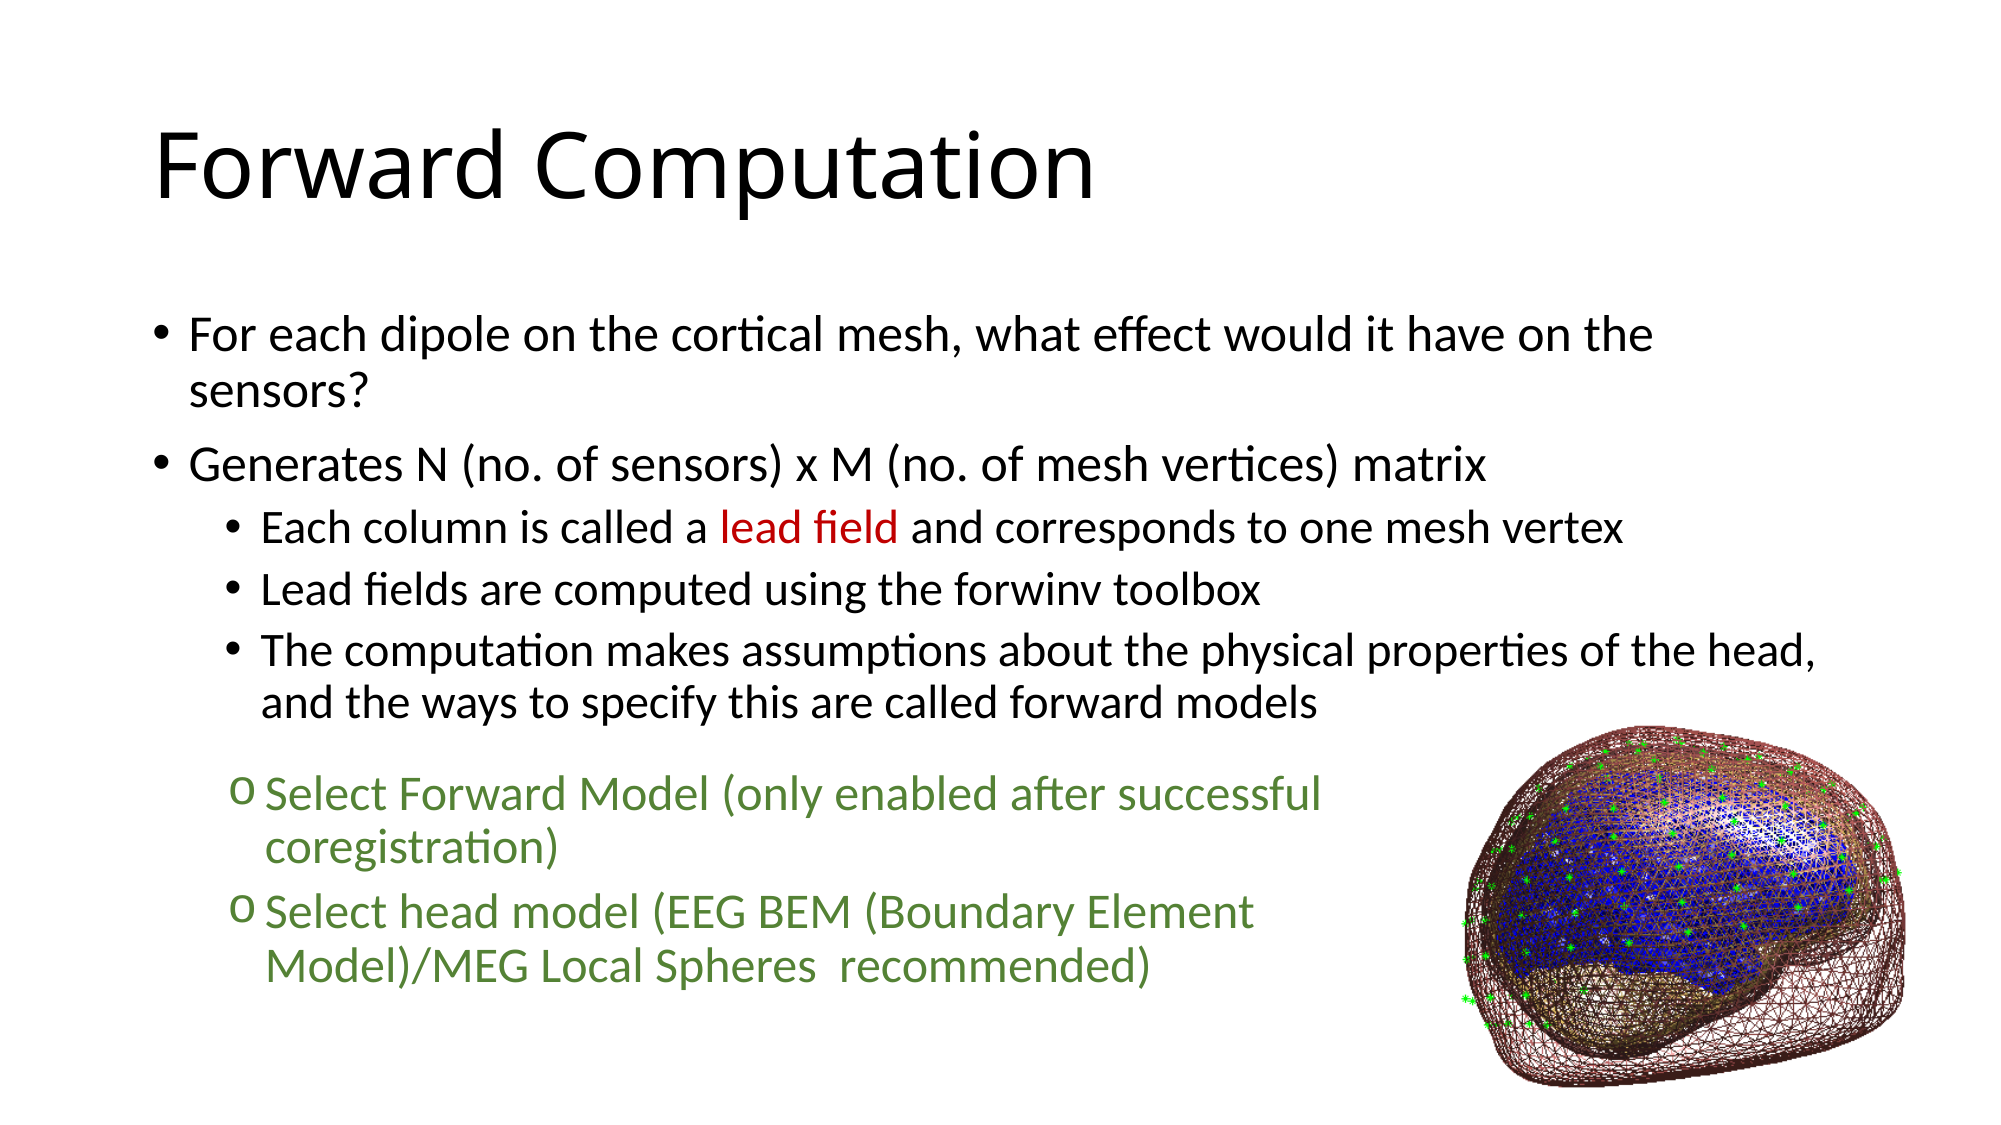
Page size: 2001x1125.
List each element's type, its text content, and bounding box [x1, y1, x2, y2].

title Forward Computation [137, 59, 1863, 278]
list For each dipole on the cortical mesh, what effect would it have on the sensors? Generates N (no. of sensors) x M (no. of mesh vertices) matrix Each column is called a lead field and corresponds to one mesh vertex Lead fields are computed using the forwinv toolbox The computation makes assumptions about the physical properties of the head, and the ways to specify this are called forward models [137, 299, 1863, 738]
picture [1452, 714, 1928, 1116]
text_box Select Forward Model (only enabled after successful coregistration) Select head model (EEG BEM (Boundary Element Model)/MEG Local Spheres recommended) [137, 759, 1491, 1125]
